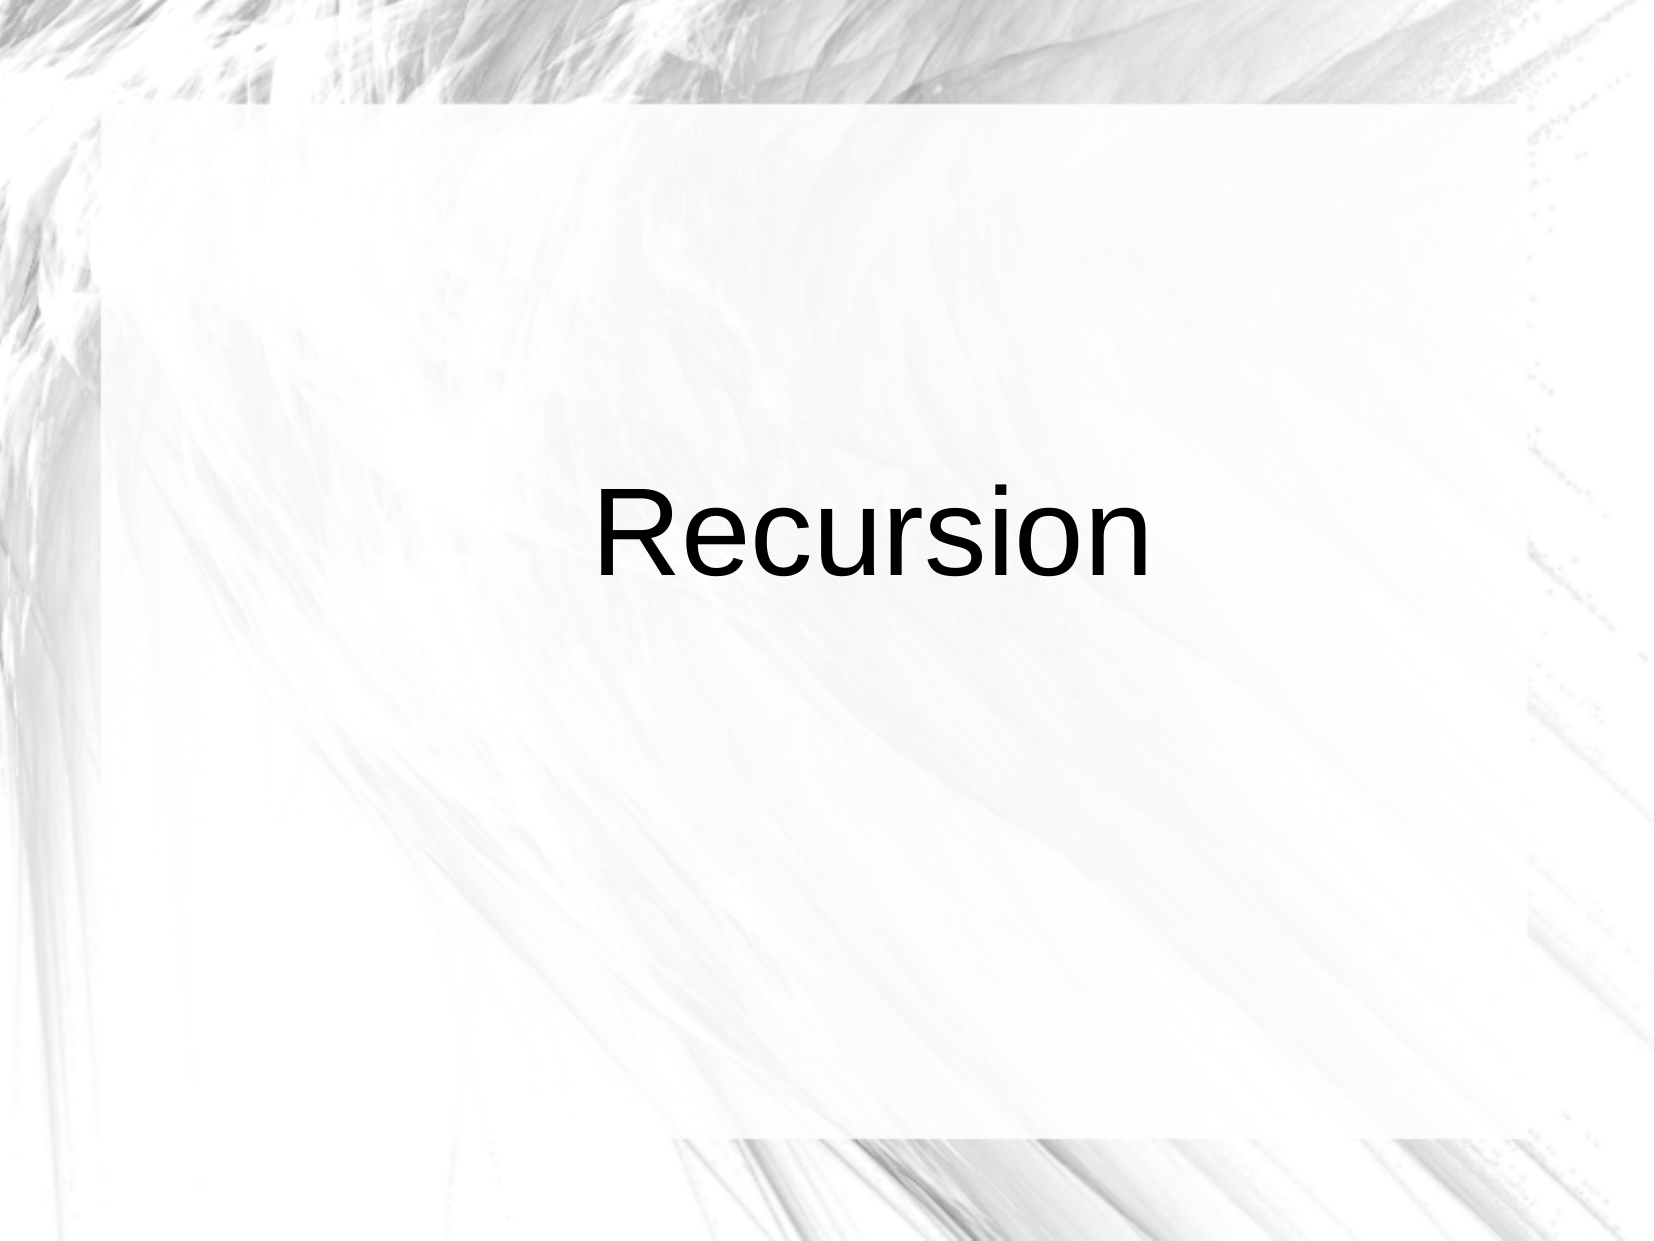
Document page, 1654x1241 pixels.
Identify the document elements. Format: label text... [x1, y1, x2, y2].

picture [0, 0, 1654, 1241]
list Recursion [118, 319, 1571, 1109]
